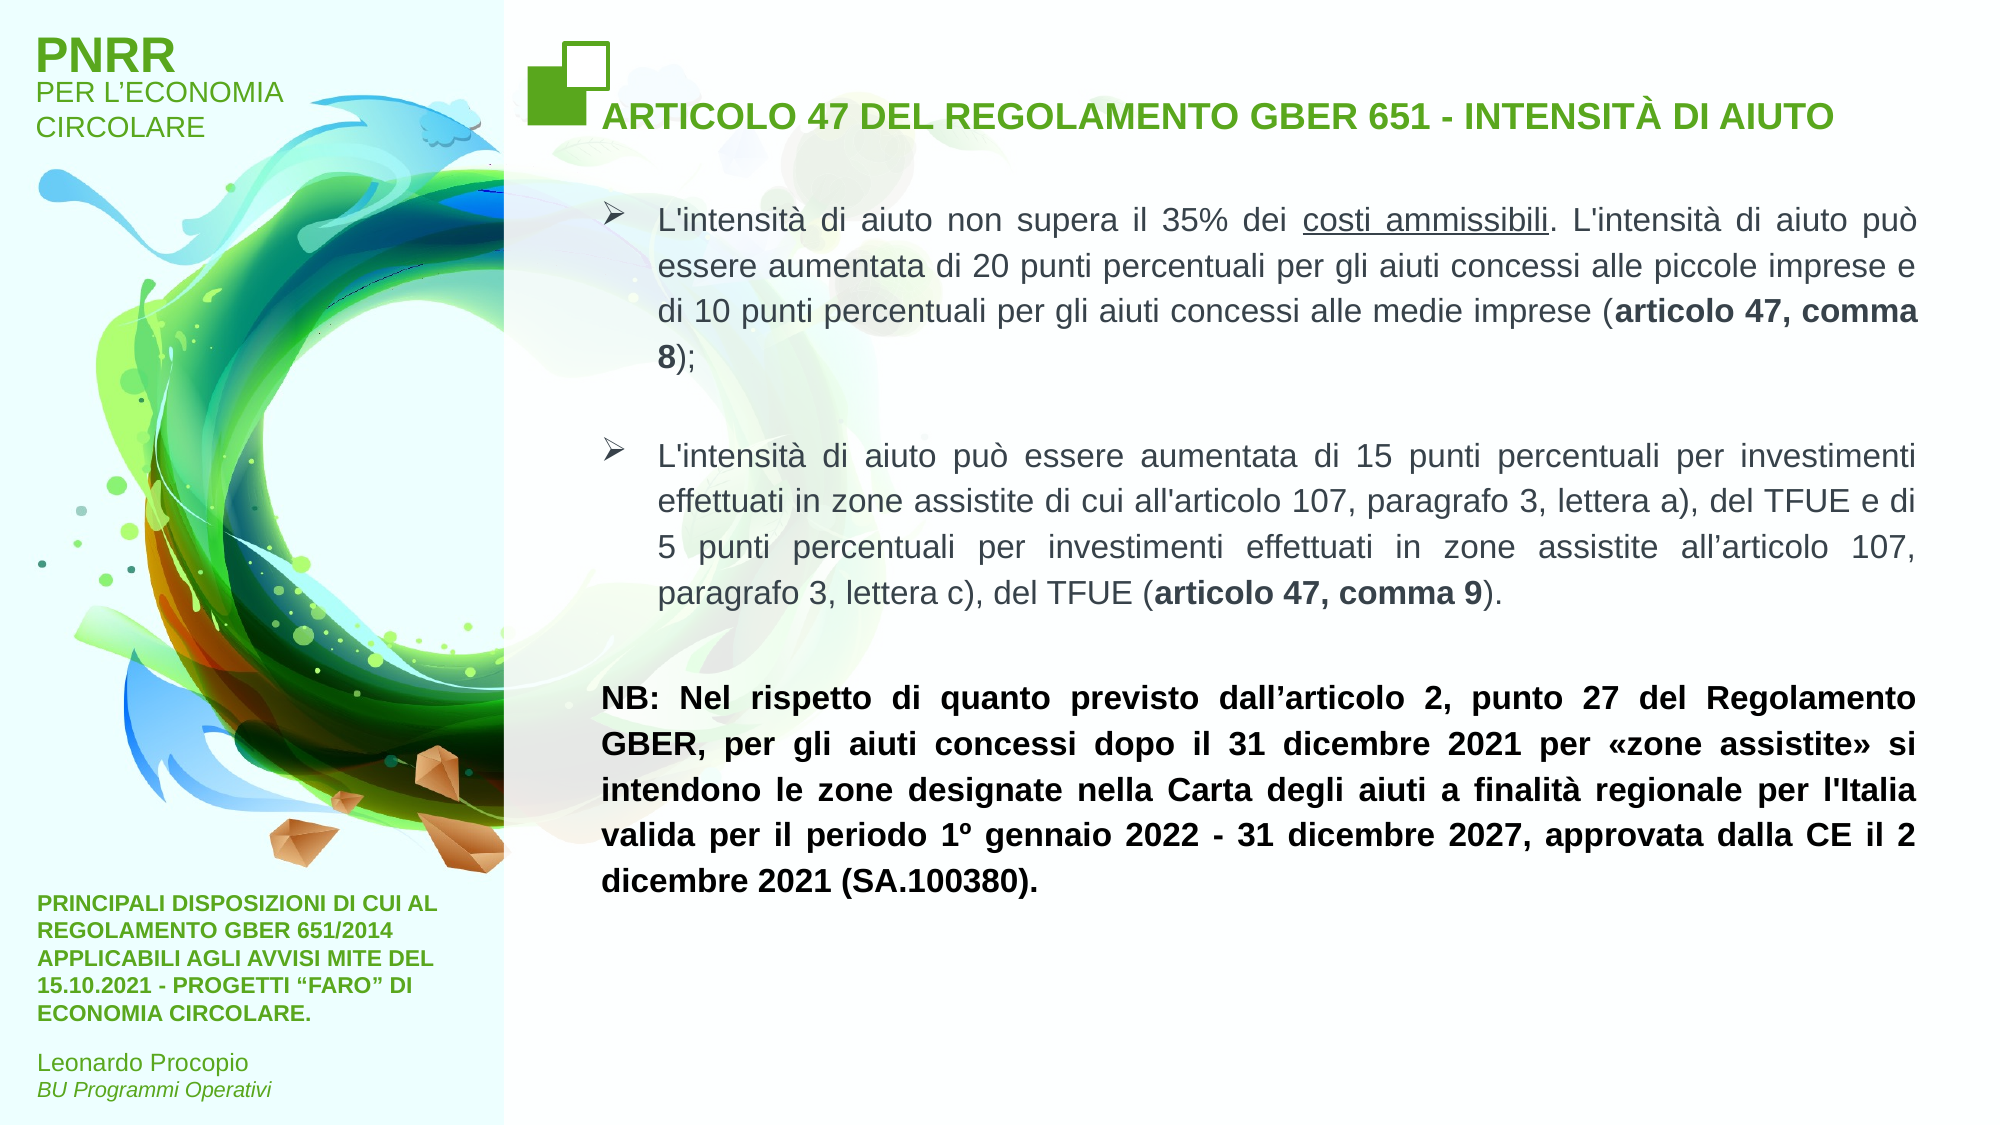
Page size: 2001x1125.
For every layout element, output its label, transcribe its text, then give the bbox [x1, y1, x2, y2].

text_box [562, 41, 610, 91]
list L'intensità di aiuto non supera il 35% dei costi ammissibili. L'intensità di aiuto può essere aumentata di 20 punti percentuali per gli aiuti concessi alle piccole imprese e di 10 punti percentuali per gli aiuti concessi alle medie imprese (articolo 47, comma 8); L'intensità di aiuto può essere aumentata di 15 punti percentuali per investimenti effettuati in zone assistite di cui all'articolo 107, paragrafo 3, lettera a), del TFUE e di 5 punti percentuali per investimenti effettuati in zone assistite all’articolo 107, paragrafo 3, lettera c), del TFUE (articolo 47, comma 9). NB: Nel rispetto di quanto previsto dall’articolo 2, punto 27 del Regolamento GBER, per gli aiuti concessi dopo il 31 dicembre 2021 per «zone assistite» si intendono le zone designate nella Carta degli aiuti a finalità regionale per l'Italia valida per il periodo 1º gennaio 2022 - 31 dicembre 2027, approvata dalla CE il 2 dicembre 2021 (SA.100380). [586, 184, 1934, 870]
title ARTICOLO 47 DEL REGOLAMENTO GBER 651 - INTENSITÀ DI AIUTO [586, 84, 2000, 167]
text_box [526, 64, 589, 128]
picture [0, 0, 503, 1125]
